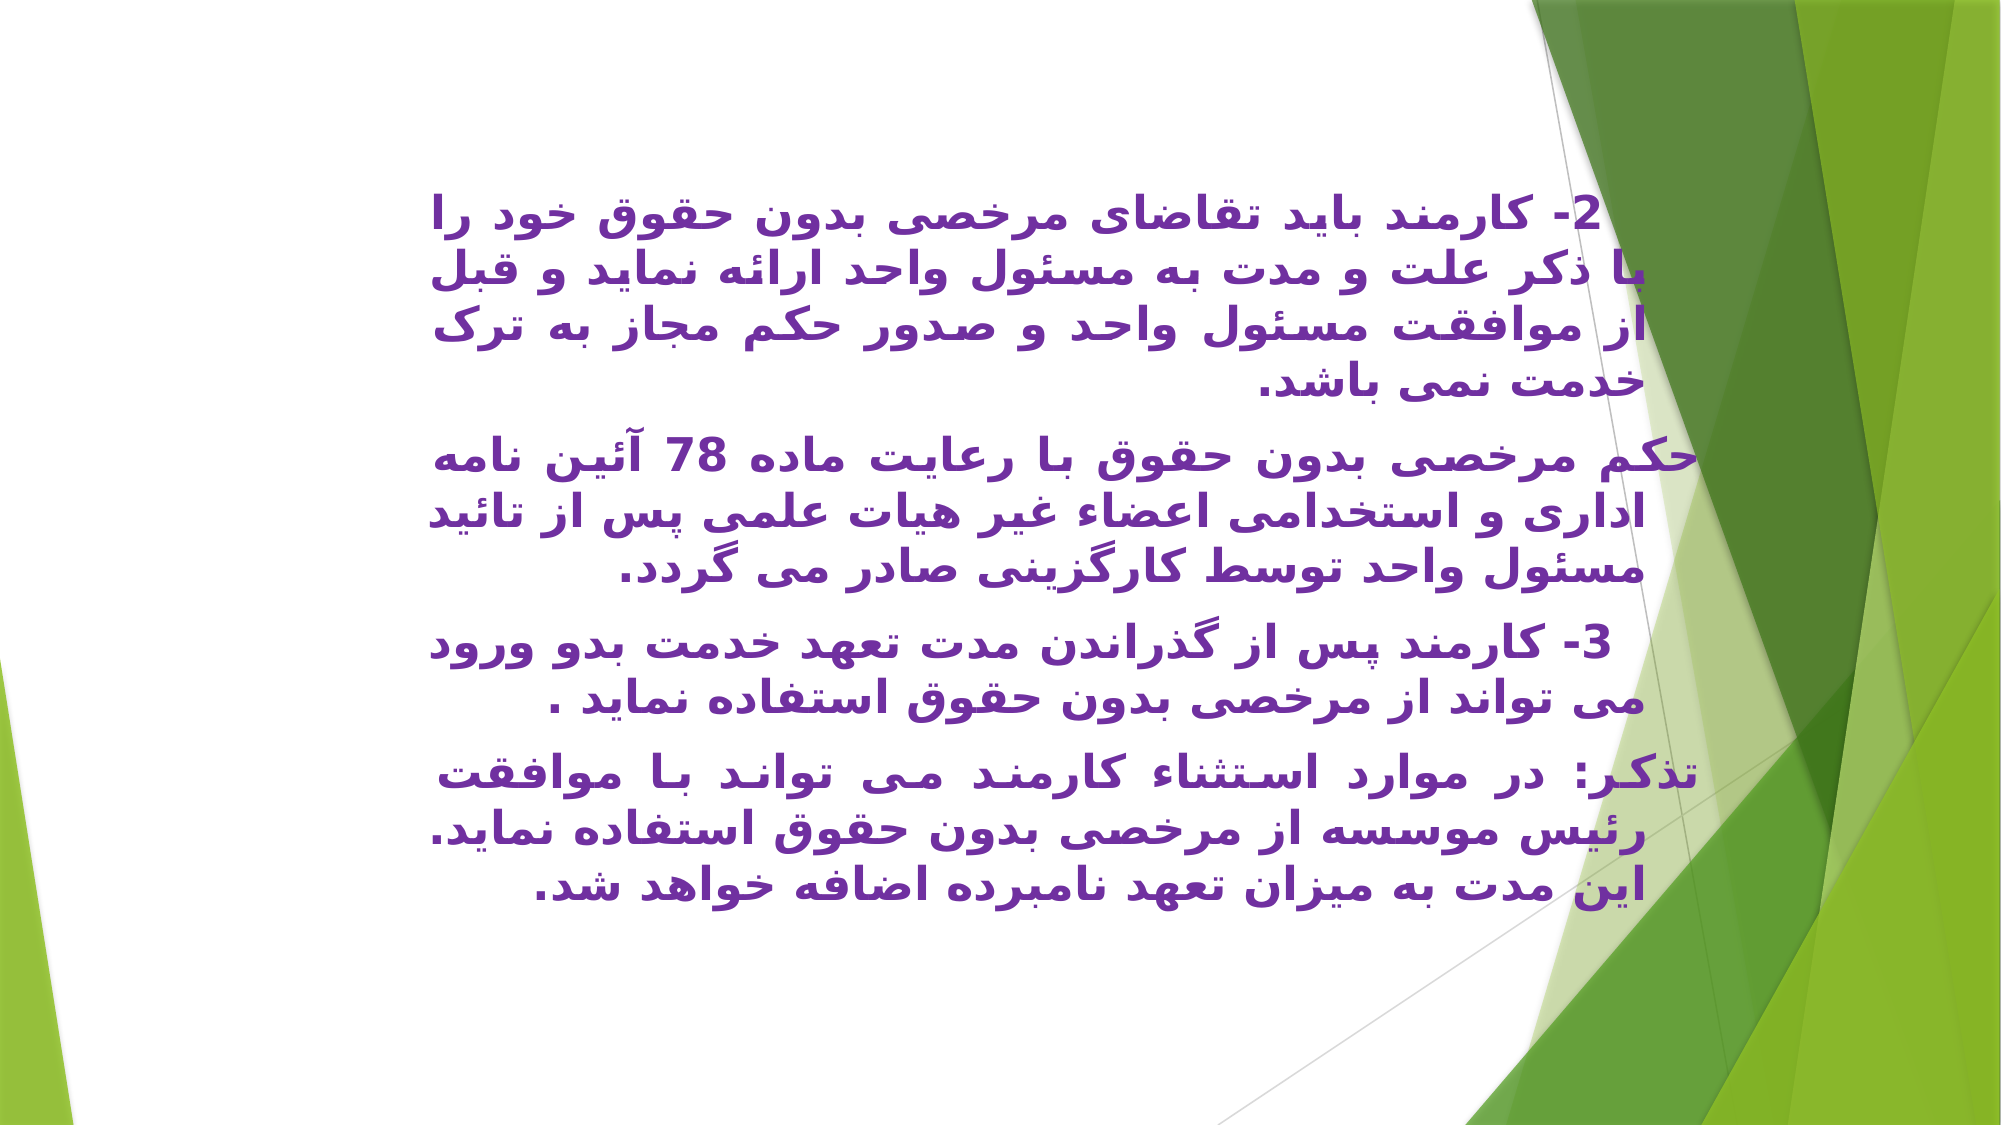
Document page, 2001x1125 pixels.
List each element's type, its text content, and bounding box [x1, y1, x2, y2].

list 2- کارمند باید تقاضای مرخصی بدون حقوق خود را با ذکر علت و مدت به مسئول واحد ارائه نماید و قبل از موافقت مسئول واحد و صدور حکم مجاز به ترک خدمت نمی باشد. حکم مرخصی بدون حقوق با رعایت ماده 78 آئین نامه اداری و استخدامی اعضاء غیر هیات علمی پس از تائید مسئول واحد توسط کارگزینی صادر می گردد. 3- کارمند پس از گذراندن مدت تعهد خدمت بدو ورود می تواند از مرخصی بدون حقوق استفاده نماید . تذکر: در موارد استثناء کارمند می تواند با موافقت رئیس موسسه از مرخصی بدون حقوق استفاده نماید. این مدت به میزان تعهد نامبرده اضافه خواهد شد. [412, 99, 1716, 1025]
